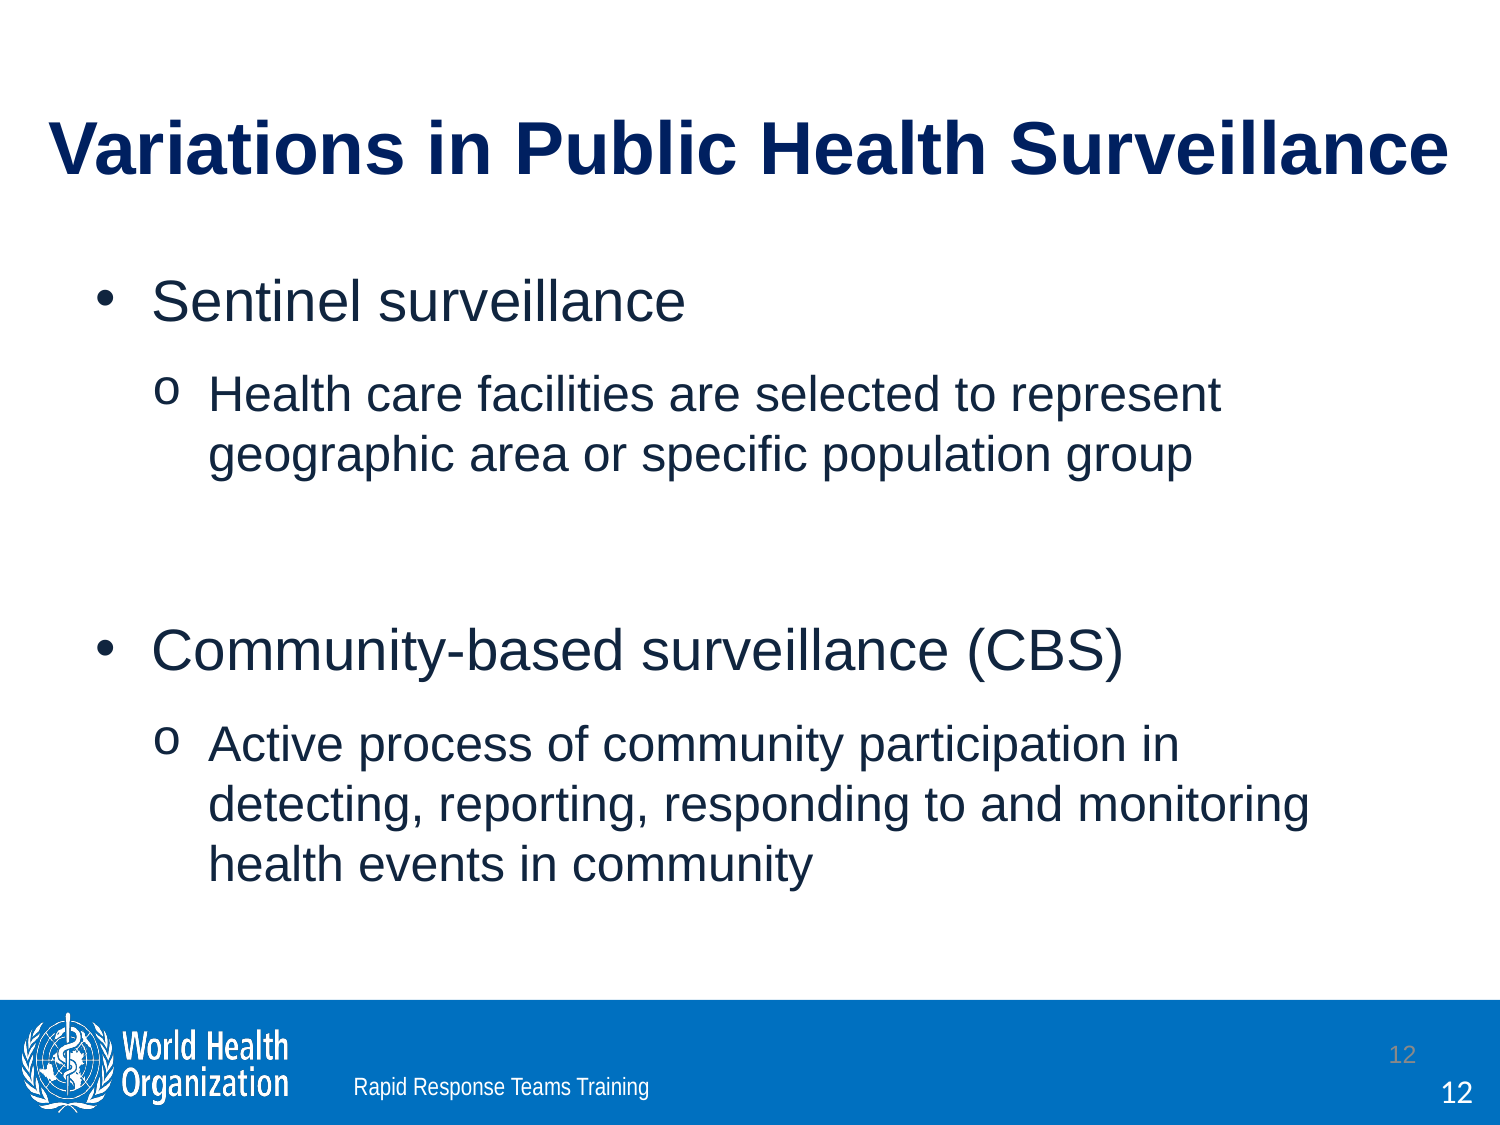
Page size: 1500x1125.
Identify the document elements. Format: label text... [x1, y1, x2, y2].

picture [21, 1012, 288, 1113]
text_box Sentinel surveillance Health care facilities are selected to represent geographic area or specific population group Community-based surveillance (CBS) Active process of community participation in detecting, reporting, responding to and monitoring health events in community [80, 255, 1421, 899]
text_box Variations in Public Health Surveillance [0, 91, 1500, 197]
slide_number 12 [1081, 1014, 1432, 1093]
